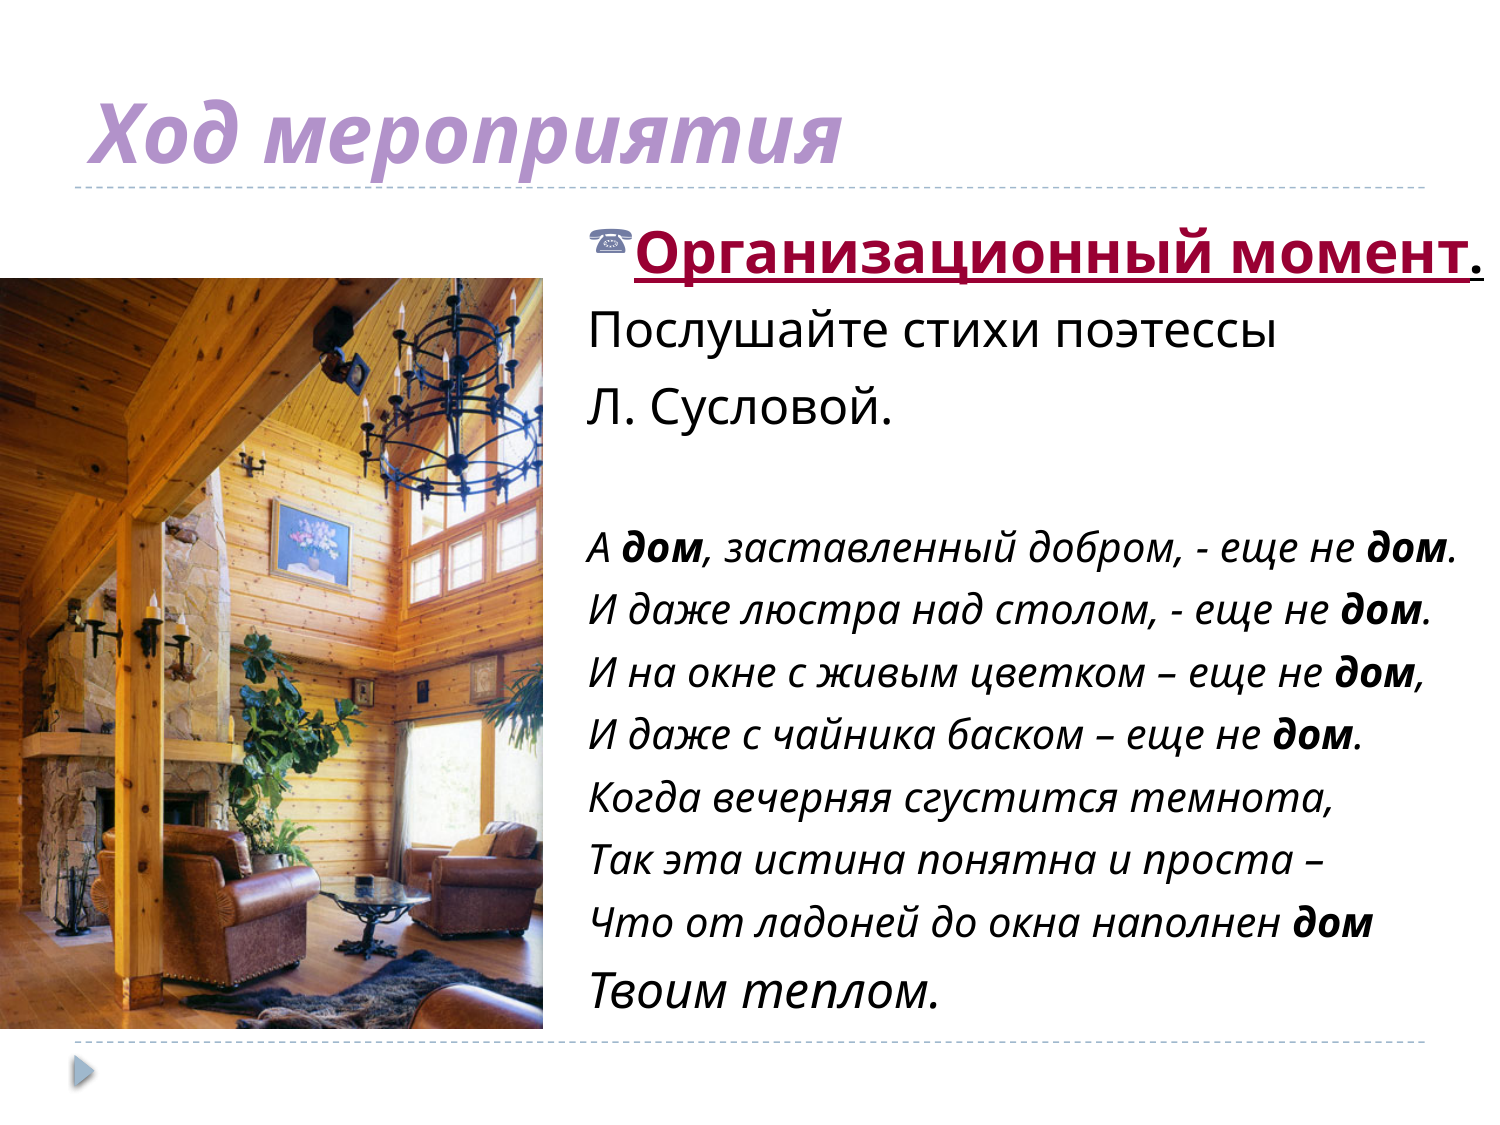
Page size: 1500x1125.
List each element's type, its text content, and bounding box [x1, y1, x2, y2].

picture [0, 278, 543, 1030]
list Организационный момент. Послушайте стихи поэтессы Л. Сусловой. А дом, заставленный добром, - еще не дом. И даже люстра над столом, - еще не дом. И на окне с живым цветком – еще не дом, И даже с чайника баском – еще не дом. Когда вечерняя сгустится темнота, Так эта истина понятна и проста – Что от ладоней до окна наполнен дом Твоим теплом. [572, 208, 1500, 1125]
title Ход мероприятия [76, 0, 1427, 188]
